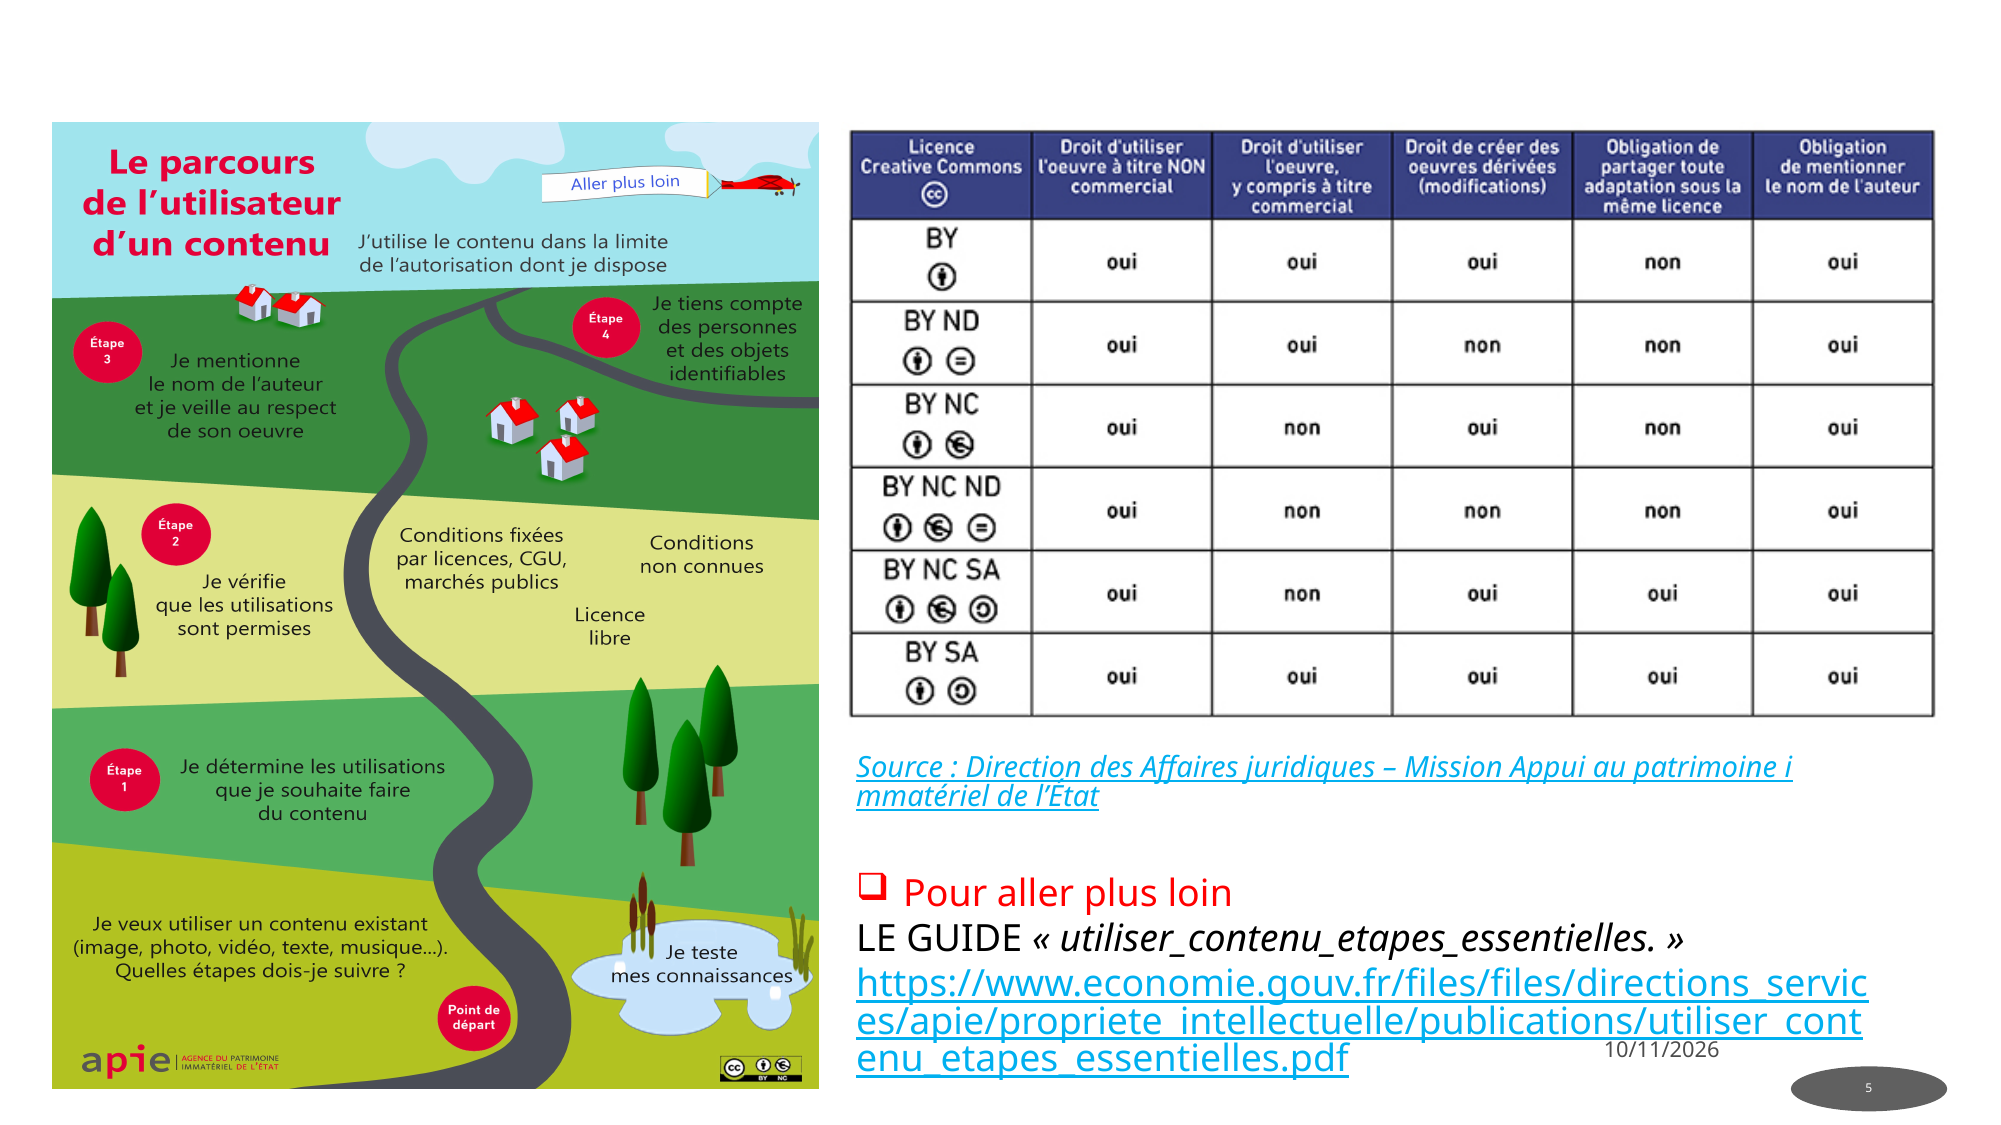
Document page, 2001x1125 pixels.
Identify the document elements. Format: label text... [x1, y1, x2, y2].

slide_number 5 [1790, 1066, 1948, 1112]
text_box Pour aller plus loin LE GUIDE « utiliser_contenu_etapes_essentielles. » https://www.economie.gouv.fr/files/files/directions_services/apie/propriete_intellectuelle/publications/utiliser_contenu_etapes_essentielles.pdf [841, 861, 1896, 1063]
text_box Source : Direction des Affaires juridiques – Mission Appui au patrimoine immatériel de l’État [841, 741, 1831, 796]
picture [841, 122, 1944, 726]
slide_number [1283, 1063, 1735, 1077]
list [52, 122, 819, 1089]
